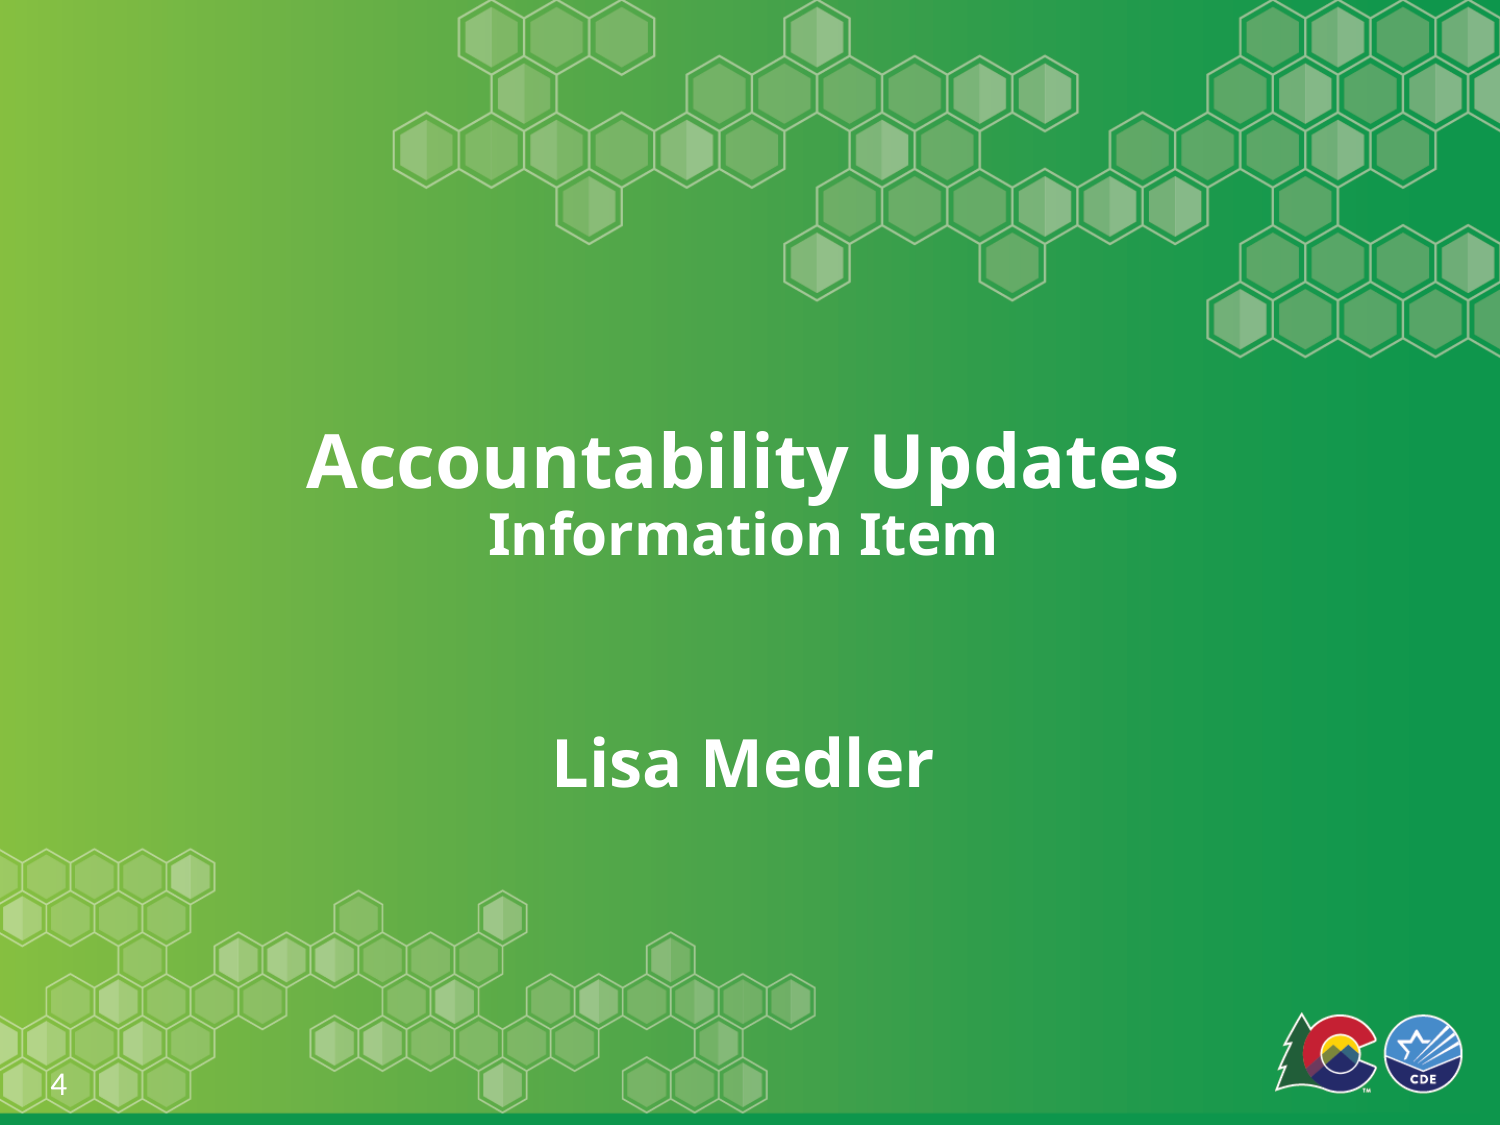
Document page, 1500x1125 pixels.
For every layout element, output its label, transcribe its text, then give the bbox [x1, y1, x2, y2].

slide_number 4 [35, 1054, 373, 1115]
picture [0, 0, 1500, 1125]
title Accountability Updates Information Item Lisa Medler [35, 416, 1452, 759]
